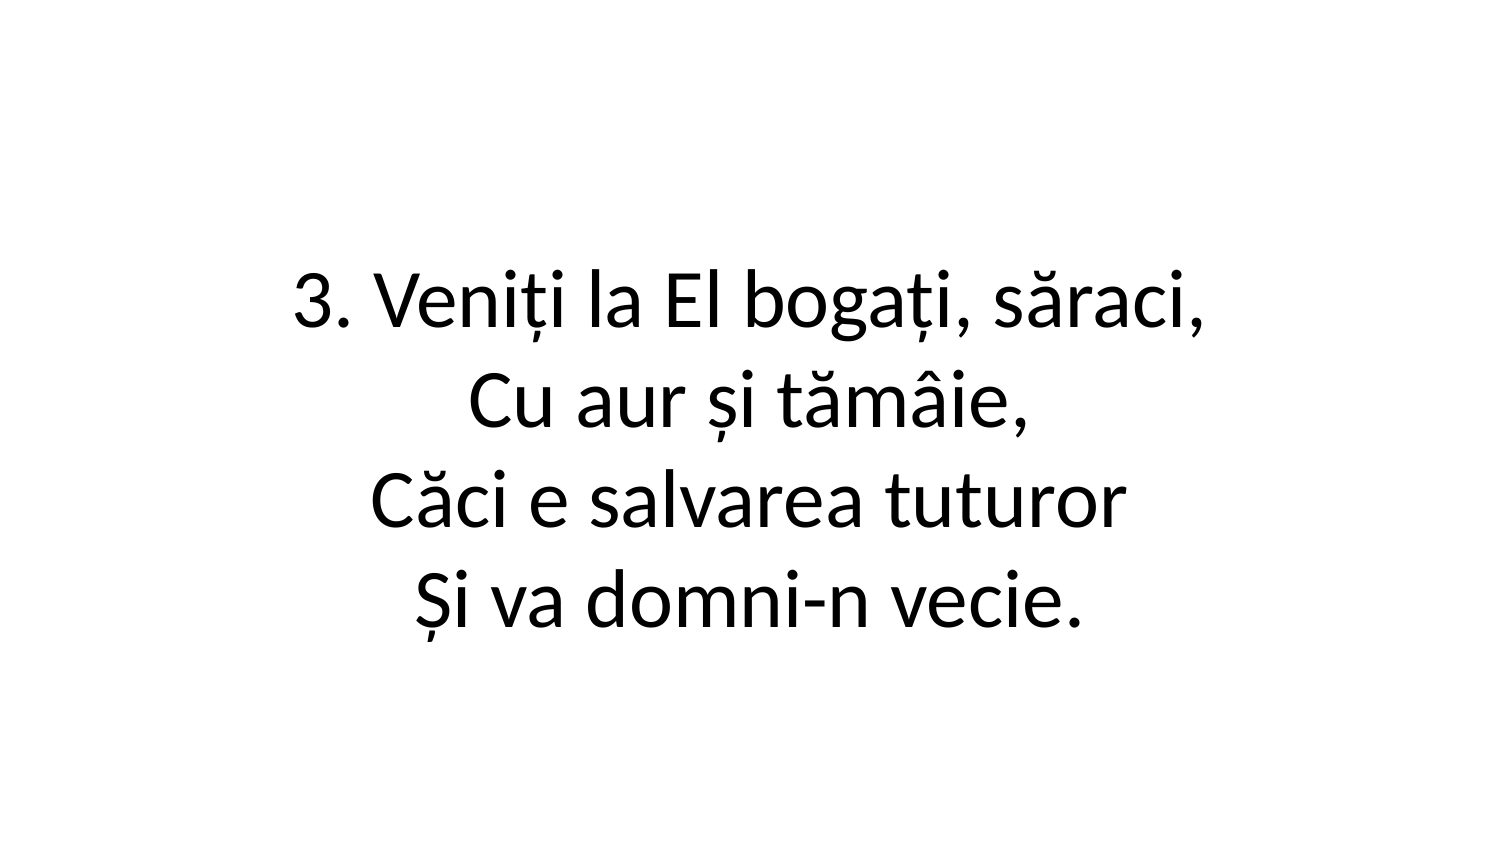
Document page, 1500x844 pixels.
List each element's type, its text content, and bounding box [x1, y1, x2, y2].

text_box 3. Veniți la El bogați, săraci, Cu aur și tămâie, Căci e salvarea tuturor Și va domni-n vecie. [276, 192, 1224, 652]
